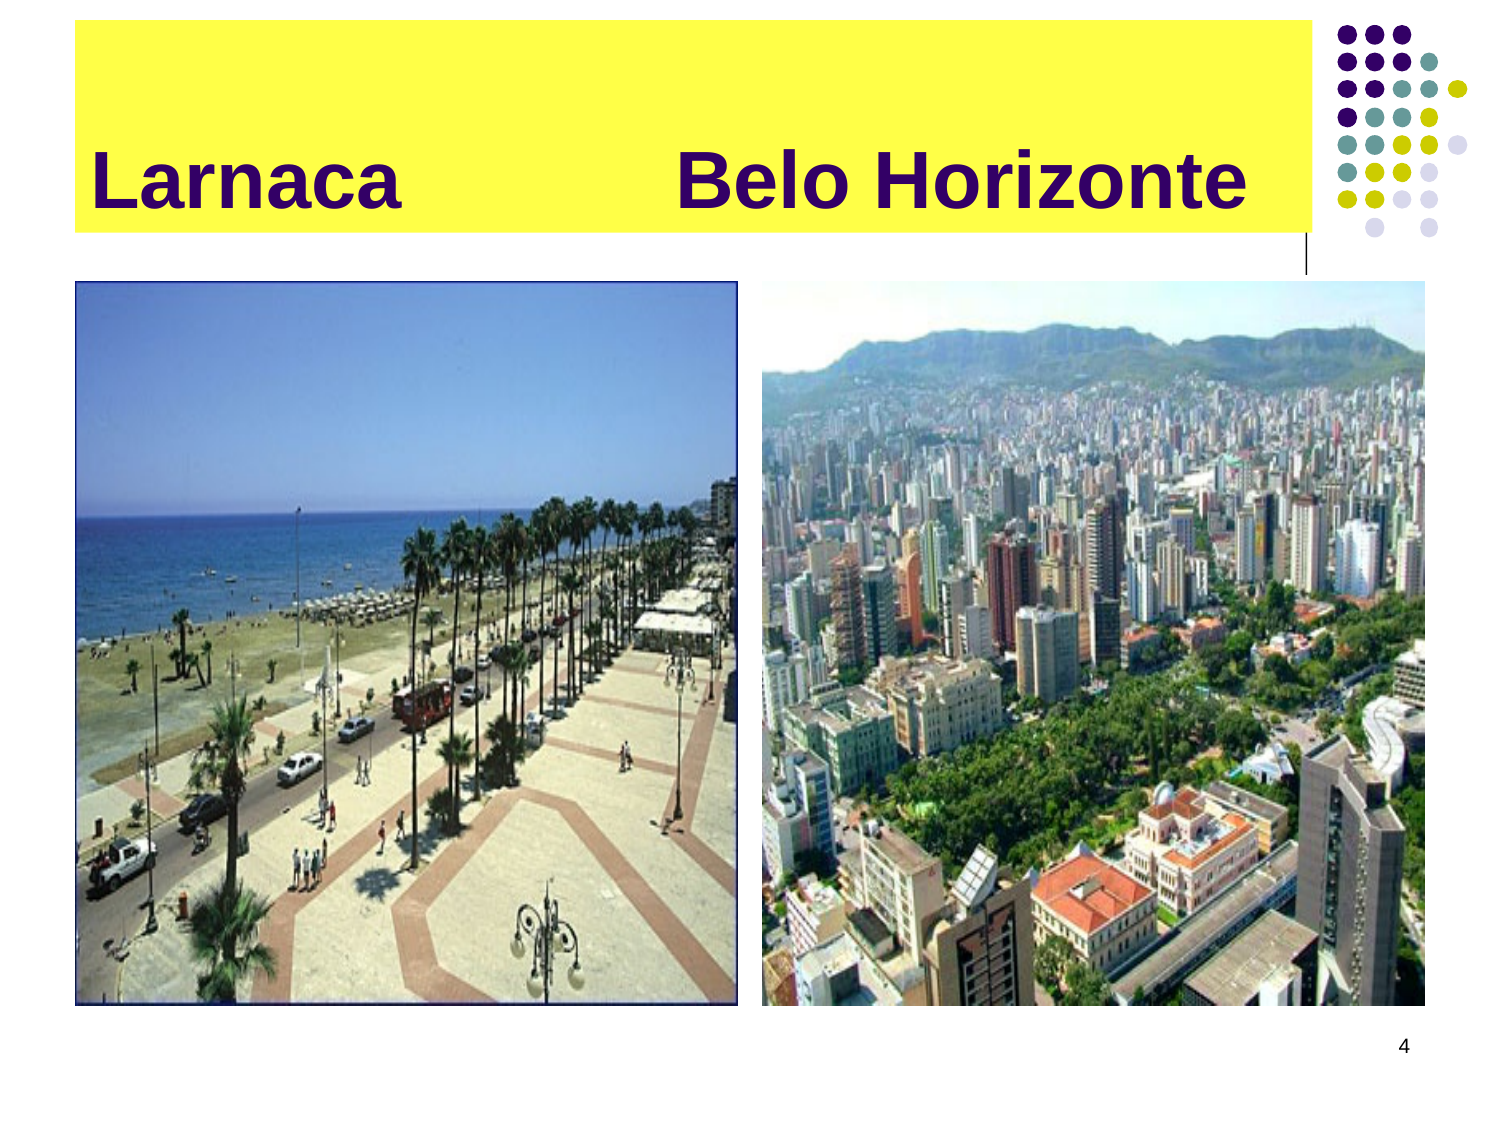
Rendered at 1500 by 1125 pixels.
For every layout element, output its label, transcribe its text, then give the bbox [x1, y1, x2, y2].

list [74, 281, 738, 1006]
slide_number 4 [1074, 1024, 1426, 1101]
title Larnaca Belo Horizonte [75, 20, 1313, 233]
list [762, 281, 1426, 1006]
